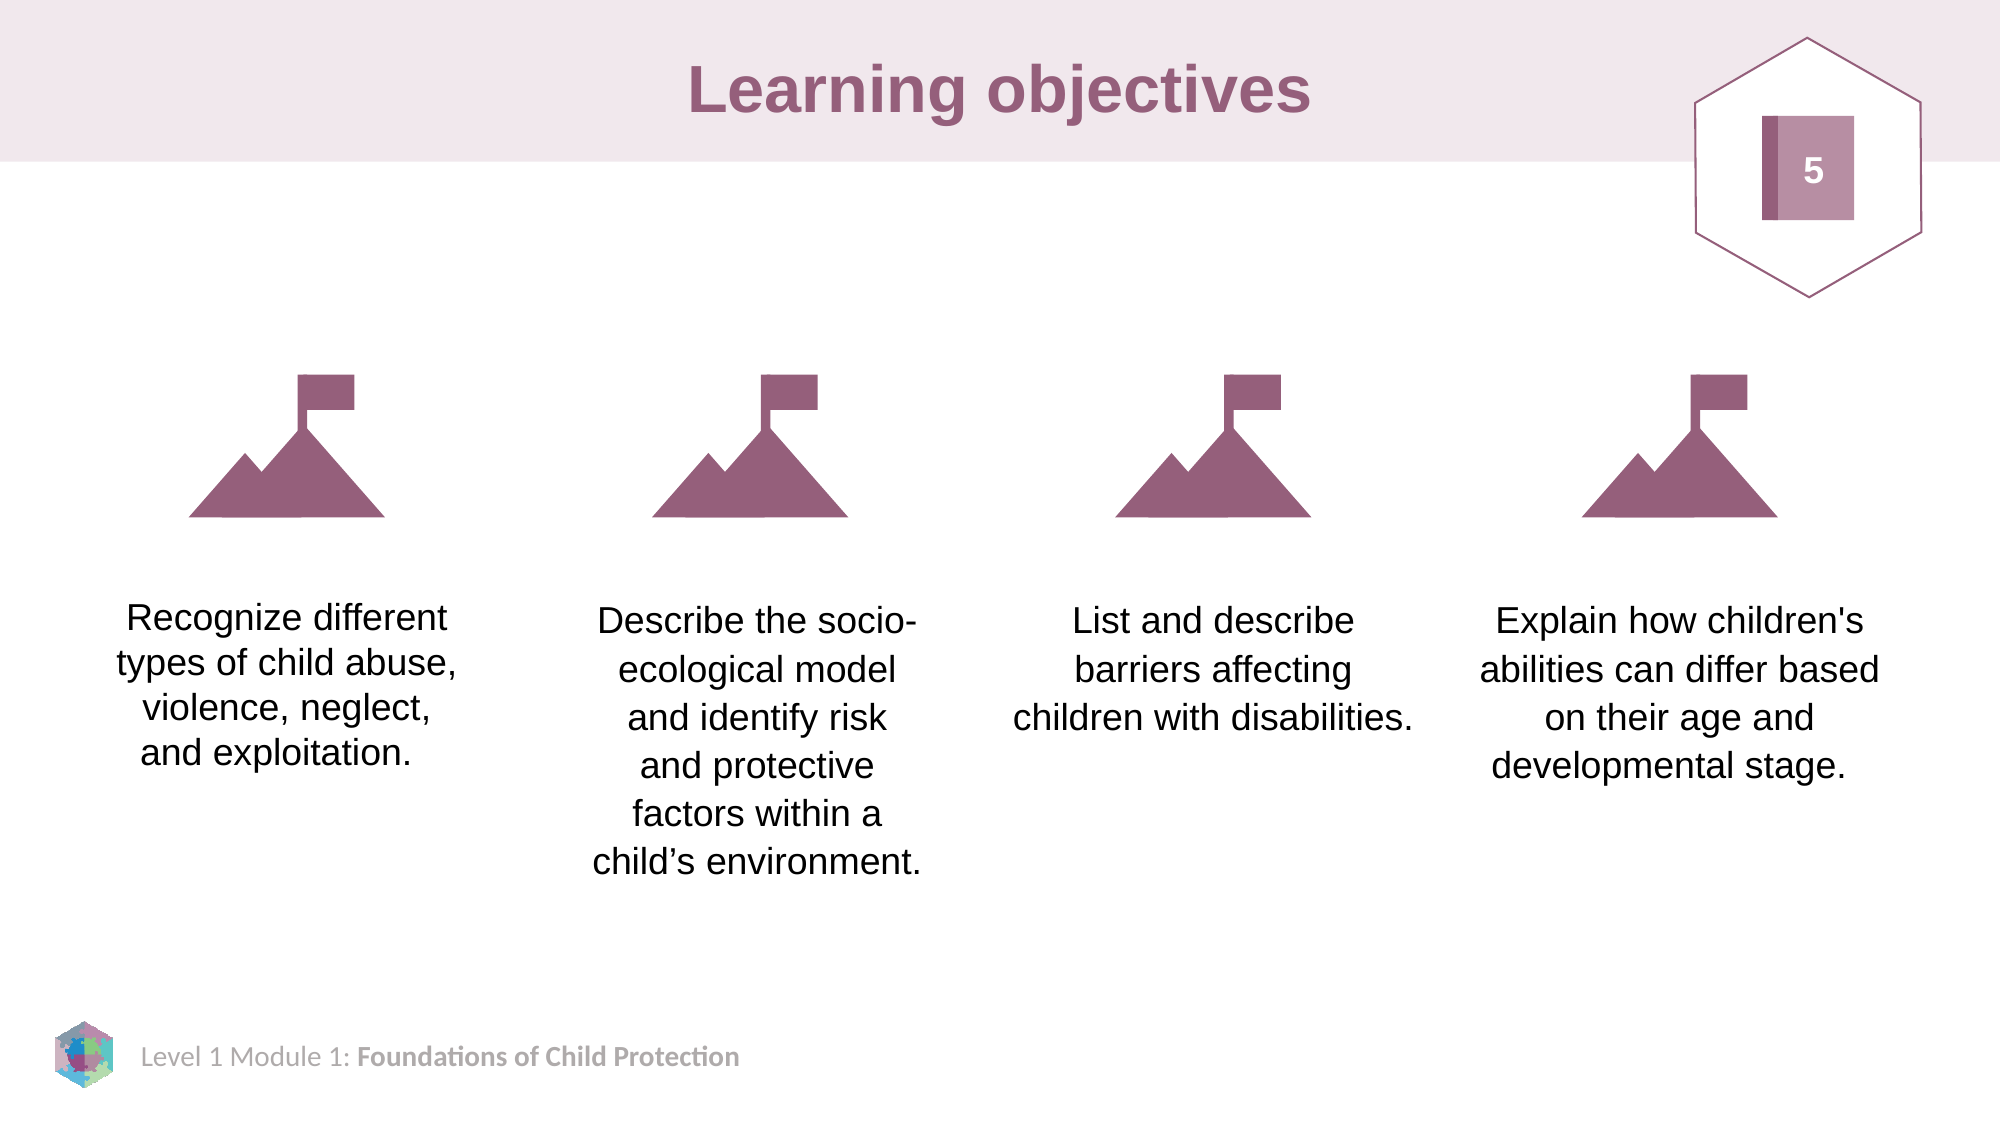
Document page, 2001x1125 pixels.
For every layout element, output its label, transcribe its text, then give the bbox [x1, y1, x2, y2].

text_box Explain how children's abilities can differ based on their age and developmental stage. [1463, 585, 1896, 794]
text_box Recognize different types of child abuse, violence, neglect, and exploitation. [97, 585, 476, 781]
text_box List and describe barriers affecting children with disabilities. [994, 585, 1432, 746]
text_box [652, 374, 849, 518]
picture [55, 1021, 113, 1088]
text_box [1677, 55, 1939, 280]
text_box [1115, 374, 1312, 518]
title Learning objectives [137, 19, 1863, 163]
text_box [1581, 374, 1778, 518]
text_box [188, 374, 385, 518]
text_box Describe the socio-ecological model and identify risk and protective factors within a child’s environment. [568, 585, 947, 890]
